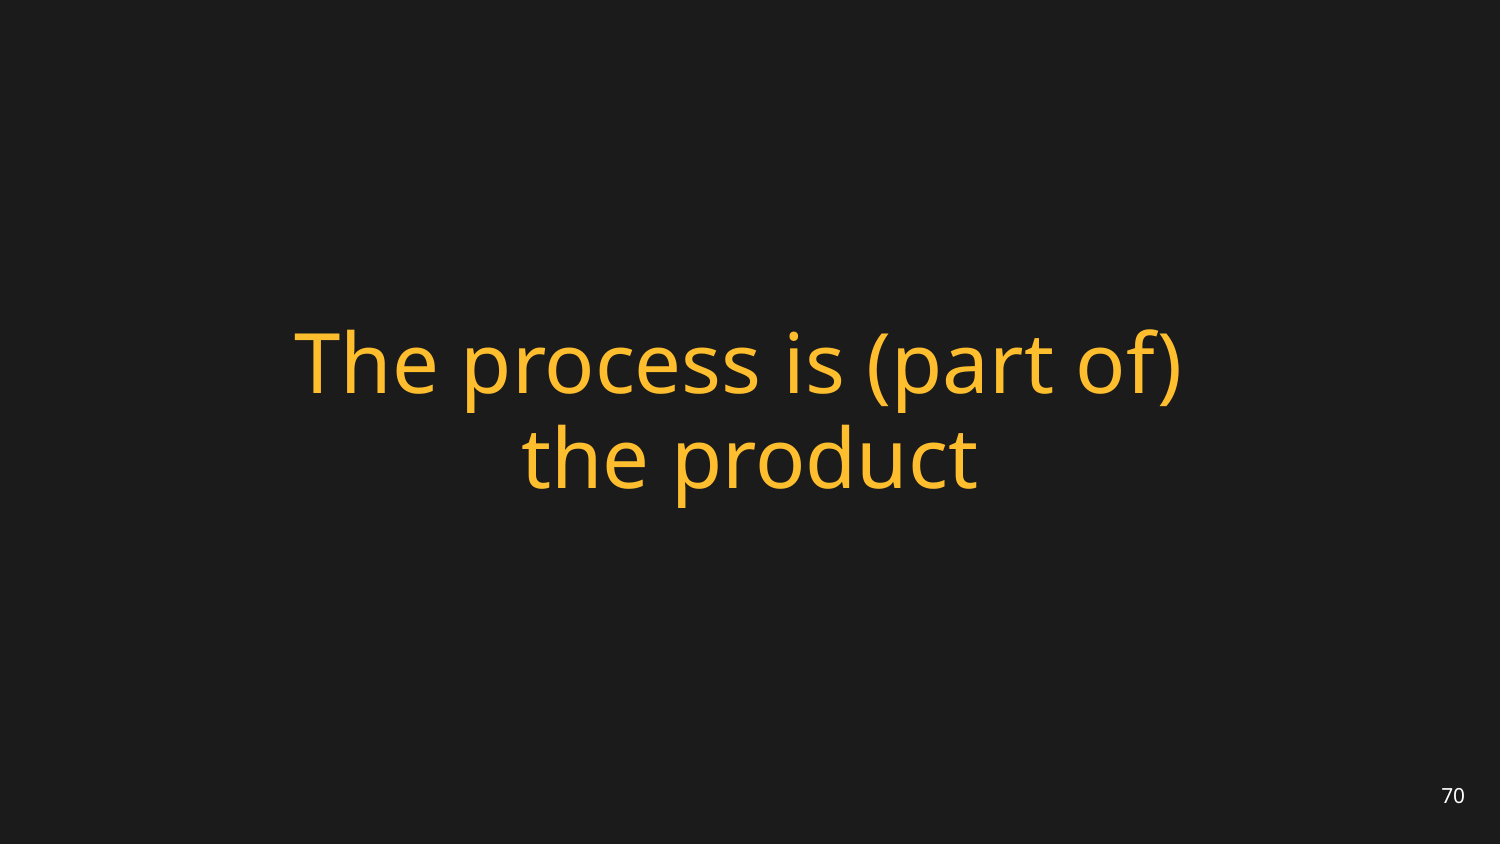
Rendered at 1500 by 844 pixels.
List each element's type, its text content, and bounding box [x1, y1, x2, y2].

slide_number 70 [1389, 764, 1480, 830]
title The process is (part of) the product [51, 72, 1449, 753]
